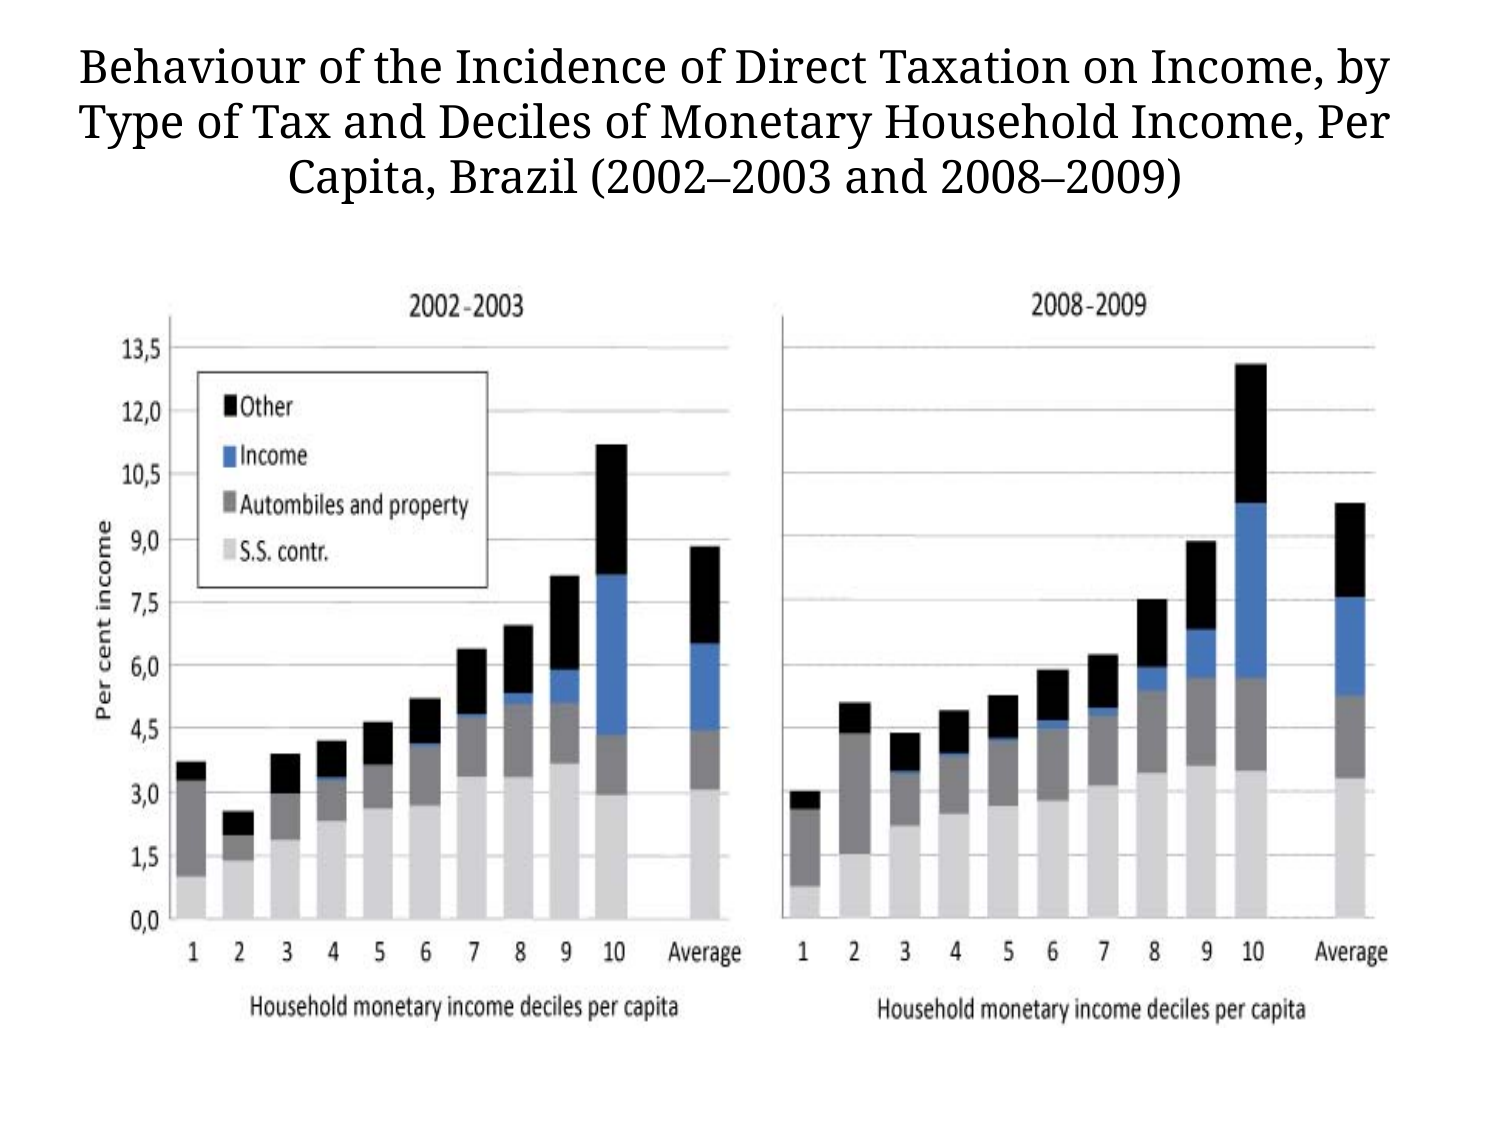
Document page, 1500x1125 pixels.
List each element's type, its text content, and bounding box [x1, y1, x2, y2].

picture [92, 284, 1390, 1028]
text_box Behaviour of the Incidence of Direct Taxation on Income, by Type of Tax and Deciles of Monetary Household Income, Per Capita, Brazil (2002–2003 and 2008–2009) [34, 30, 1436, 210]
